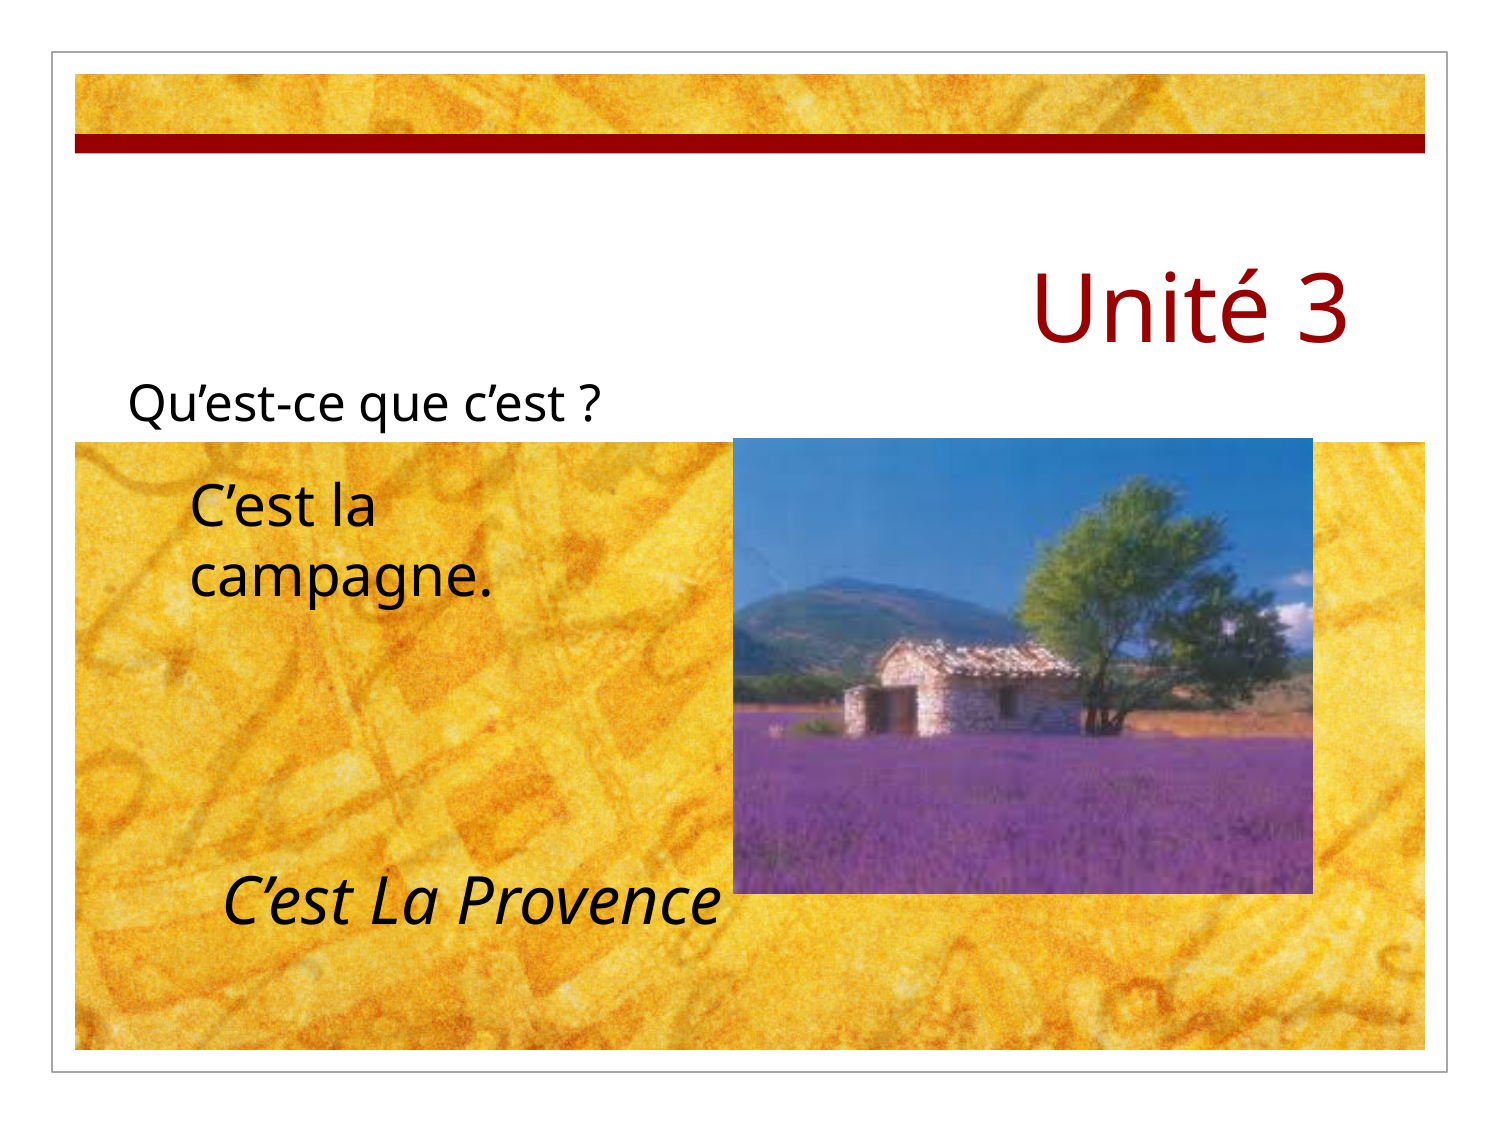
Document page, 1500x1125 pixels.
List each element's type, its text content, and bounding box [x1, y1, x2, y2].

title Unité 3 [112, 158, 1392, 362]
picture [75, 438, 1425, 1050]
text_box C’est La Provence [206, 850, 756, 946]
picture [75, 74, 1425, 134]
subtitle Qu’est-ce que c’est ? [112, 362, 1392, 439]
text_box C’est la campagne. [175, 460, 517, 686]
